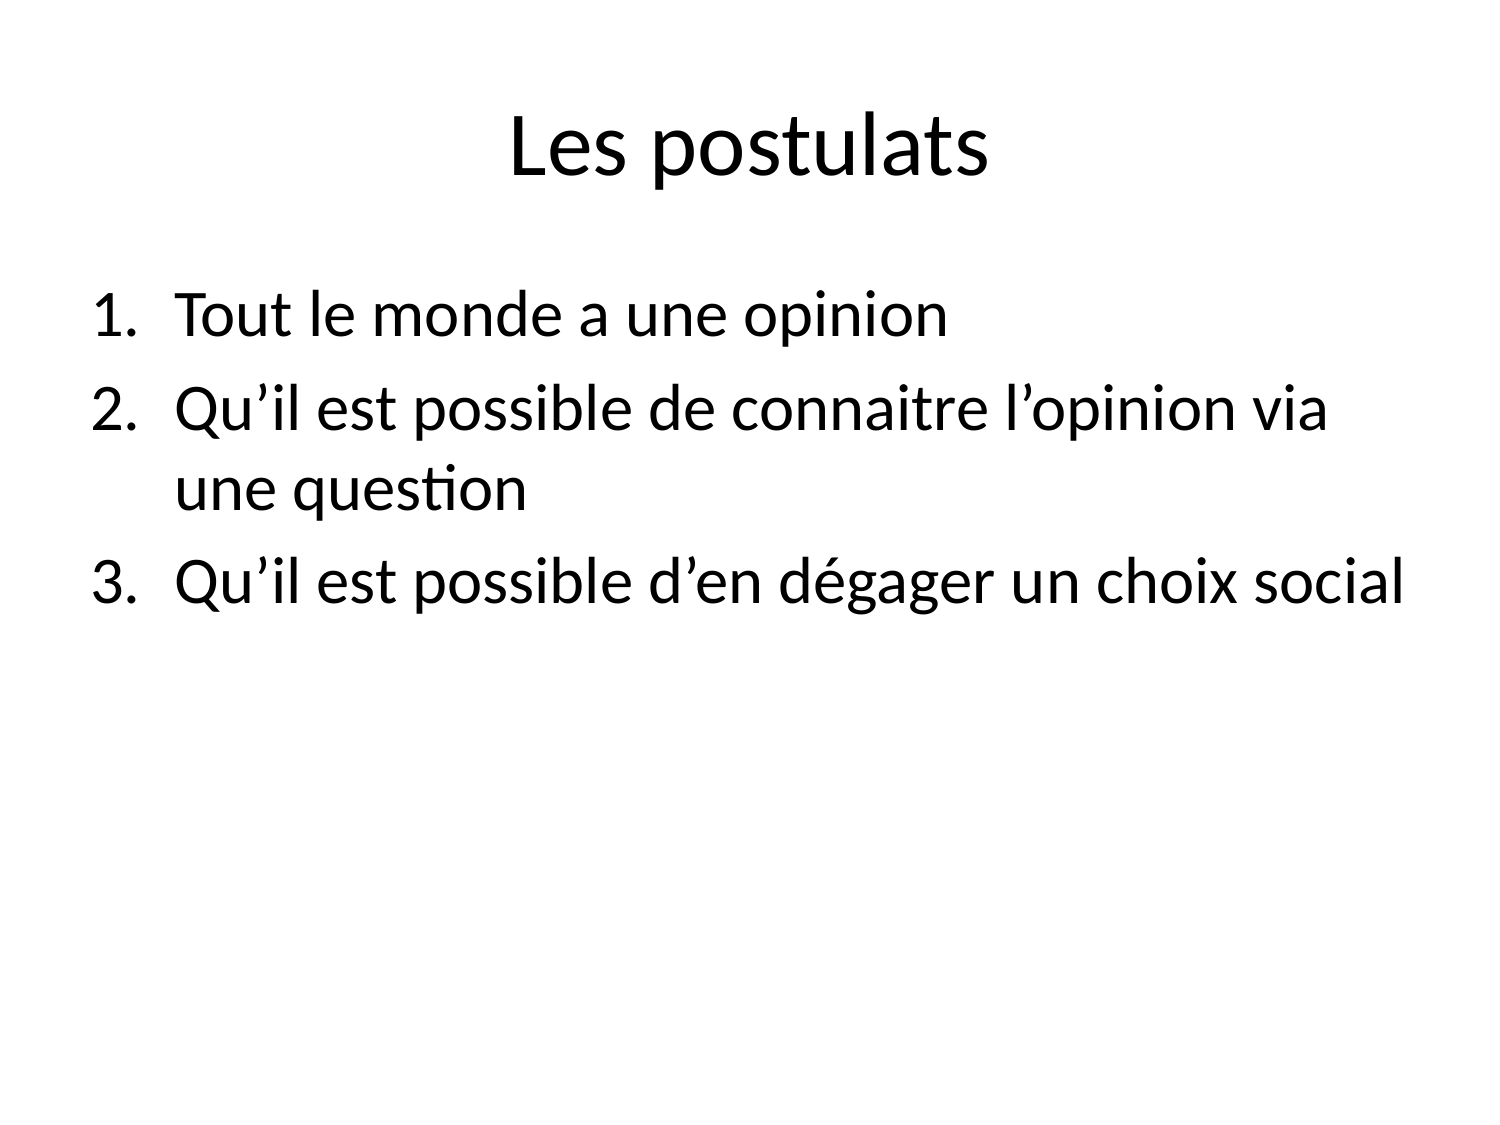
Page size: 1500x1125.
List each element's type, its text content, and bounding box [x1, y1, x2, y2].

list Tout le monde a une opinion Qu’il est possible de connaitre l’opinion via une question Qu’il est possible d’en dégager un choix social [75, 262, 1425, 1005]
title Les postulats [75, 45, 1425, 233]
